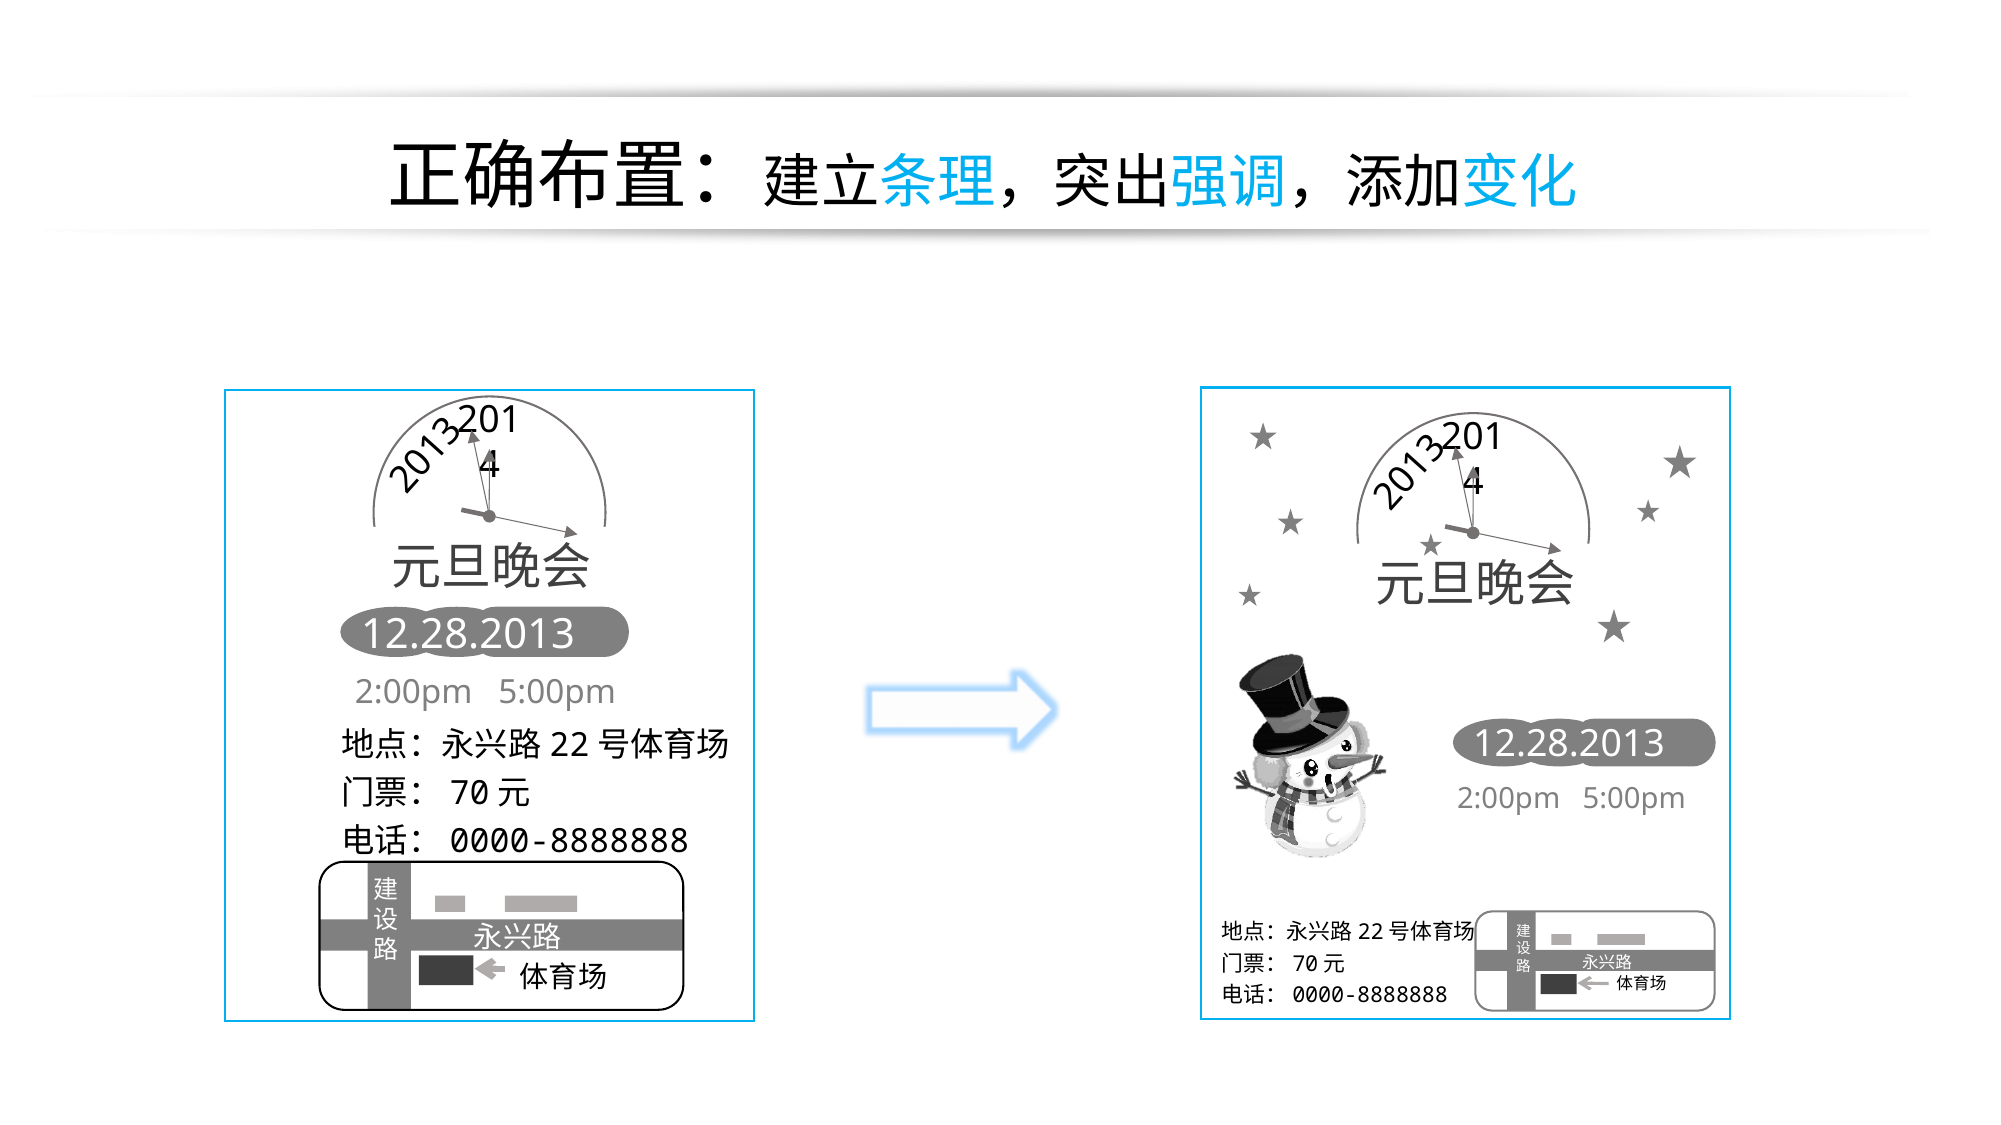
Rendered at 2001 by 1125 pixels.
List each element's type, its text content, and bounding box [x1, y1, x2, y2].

picture [36, 229, 1930, 246]
text_box [873, 678, 1050, 742]
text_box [224, 387, 784, 1022]
text_box 正确布置：建立条理，突出强调，添加变化 [353, 120, 1614, 225]
picture [16, 80, 1909, 97]
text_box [1201, 387, 1839, 1019]
